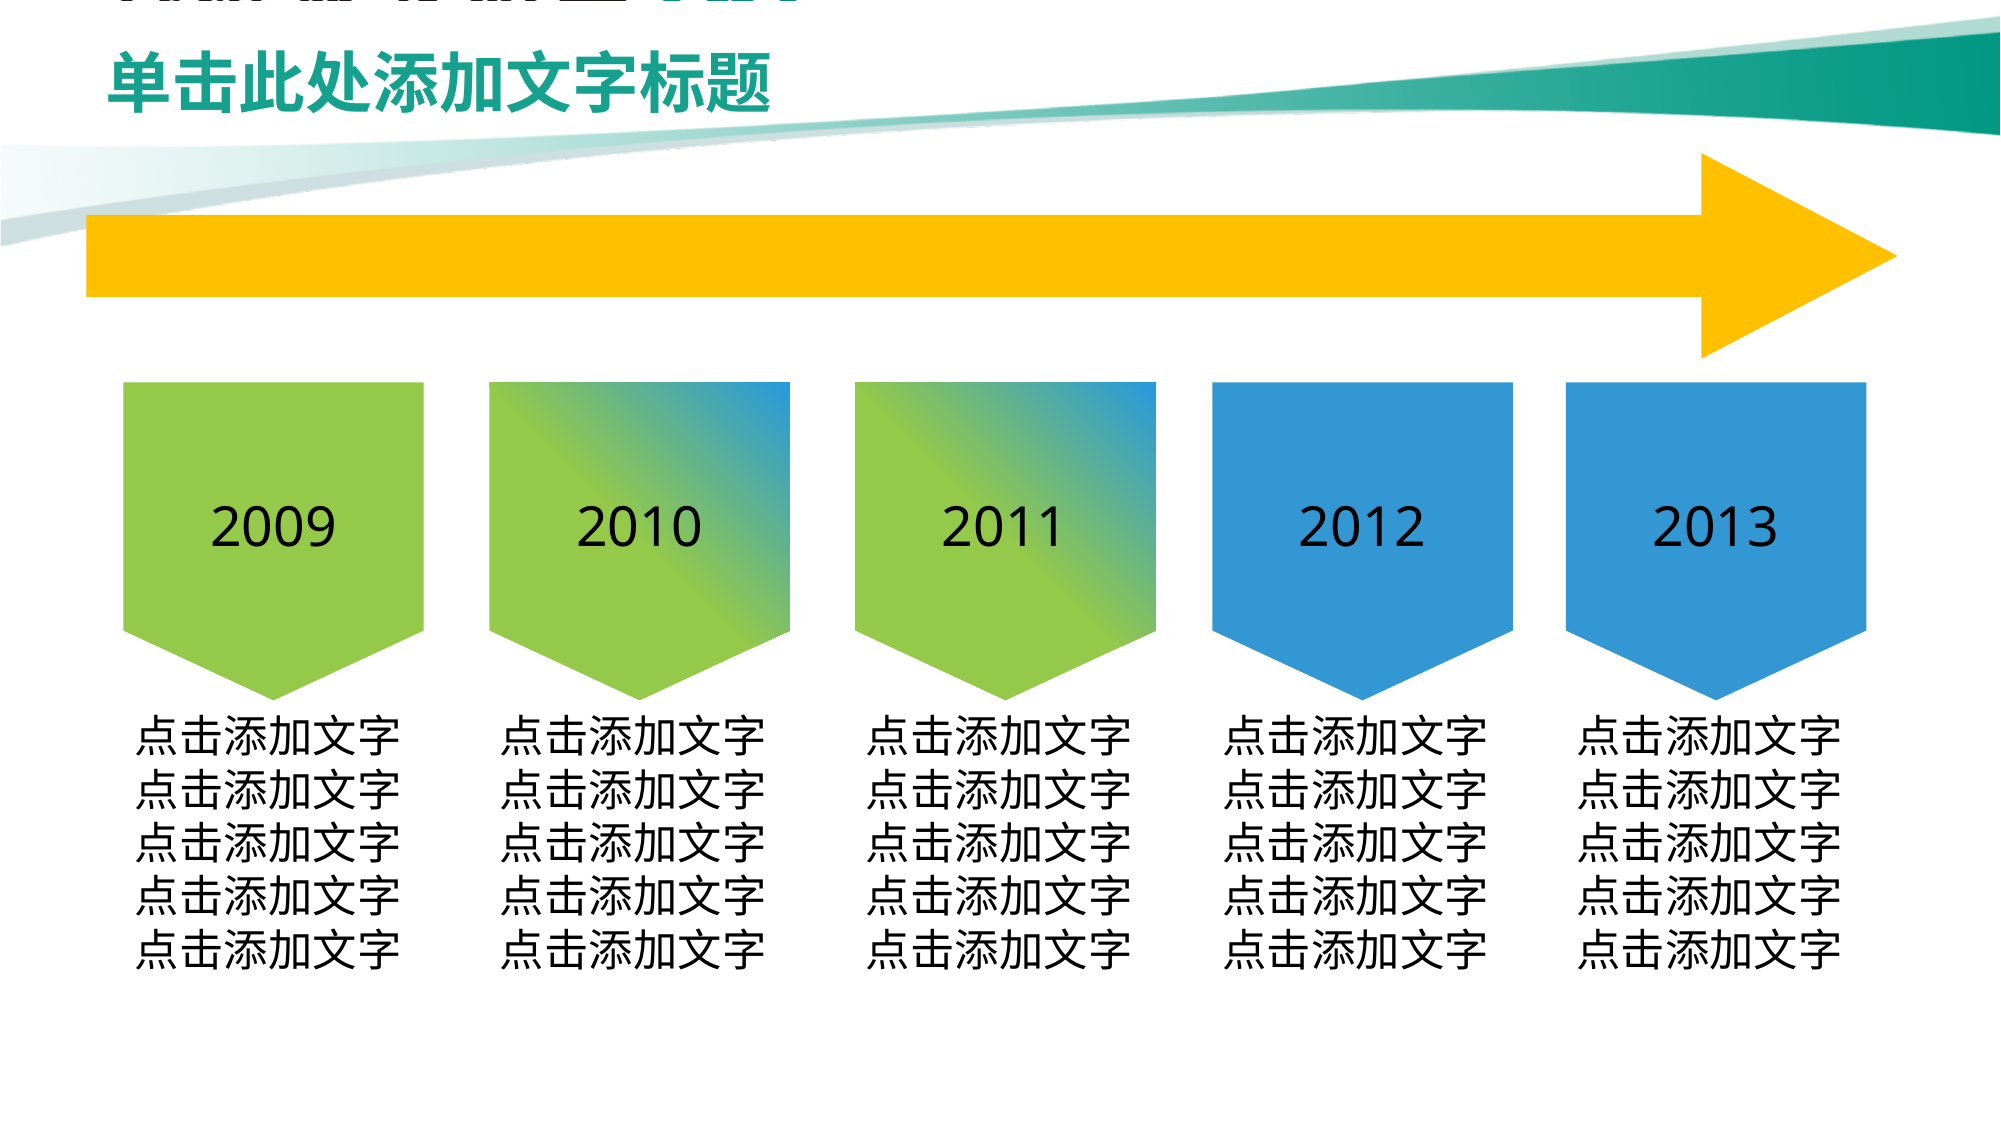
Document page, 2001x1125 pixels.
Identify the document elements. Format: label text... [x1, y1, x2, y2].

text_box 2010 [489, 382, 790, 701]
text_box 点击添加文字 点击添加文字 点击添加文字 点击添加文字 点击添加文字 [1554, 701, 1865, 983]
text_box 2012 [1212, 382, 1513, 701]
text_box 2009 [123, 382, 424, 701]
text_box 点击添加文字 点击添加文字 点击添加文字 点击添加文字 点击添加文字 [113, 701, 424, 983]
text_box [86, 153, 1898, 359]
text_box 2013 [1565, 382, 1867, 701]
text_box 点击添加文字 点击添加文字 点击添加文字 点击添加文字 点击添加文字 [478, 701, 789, 983]
picture [3, 0, 2000, 246]
text_box 点击添加文字 点击添加文字 点击添加文字 点击添加文字 点击添加文字 [1200, 701, 1511, 983]
text_box 2011 [855, 382, 1156, 701]
text_box 点击添加文字 点击添加文字 点击添加文字 点击添加文字 点击添加文字 [844, 701, 1155, 983]
